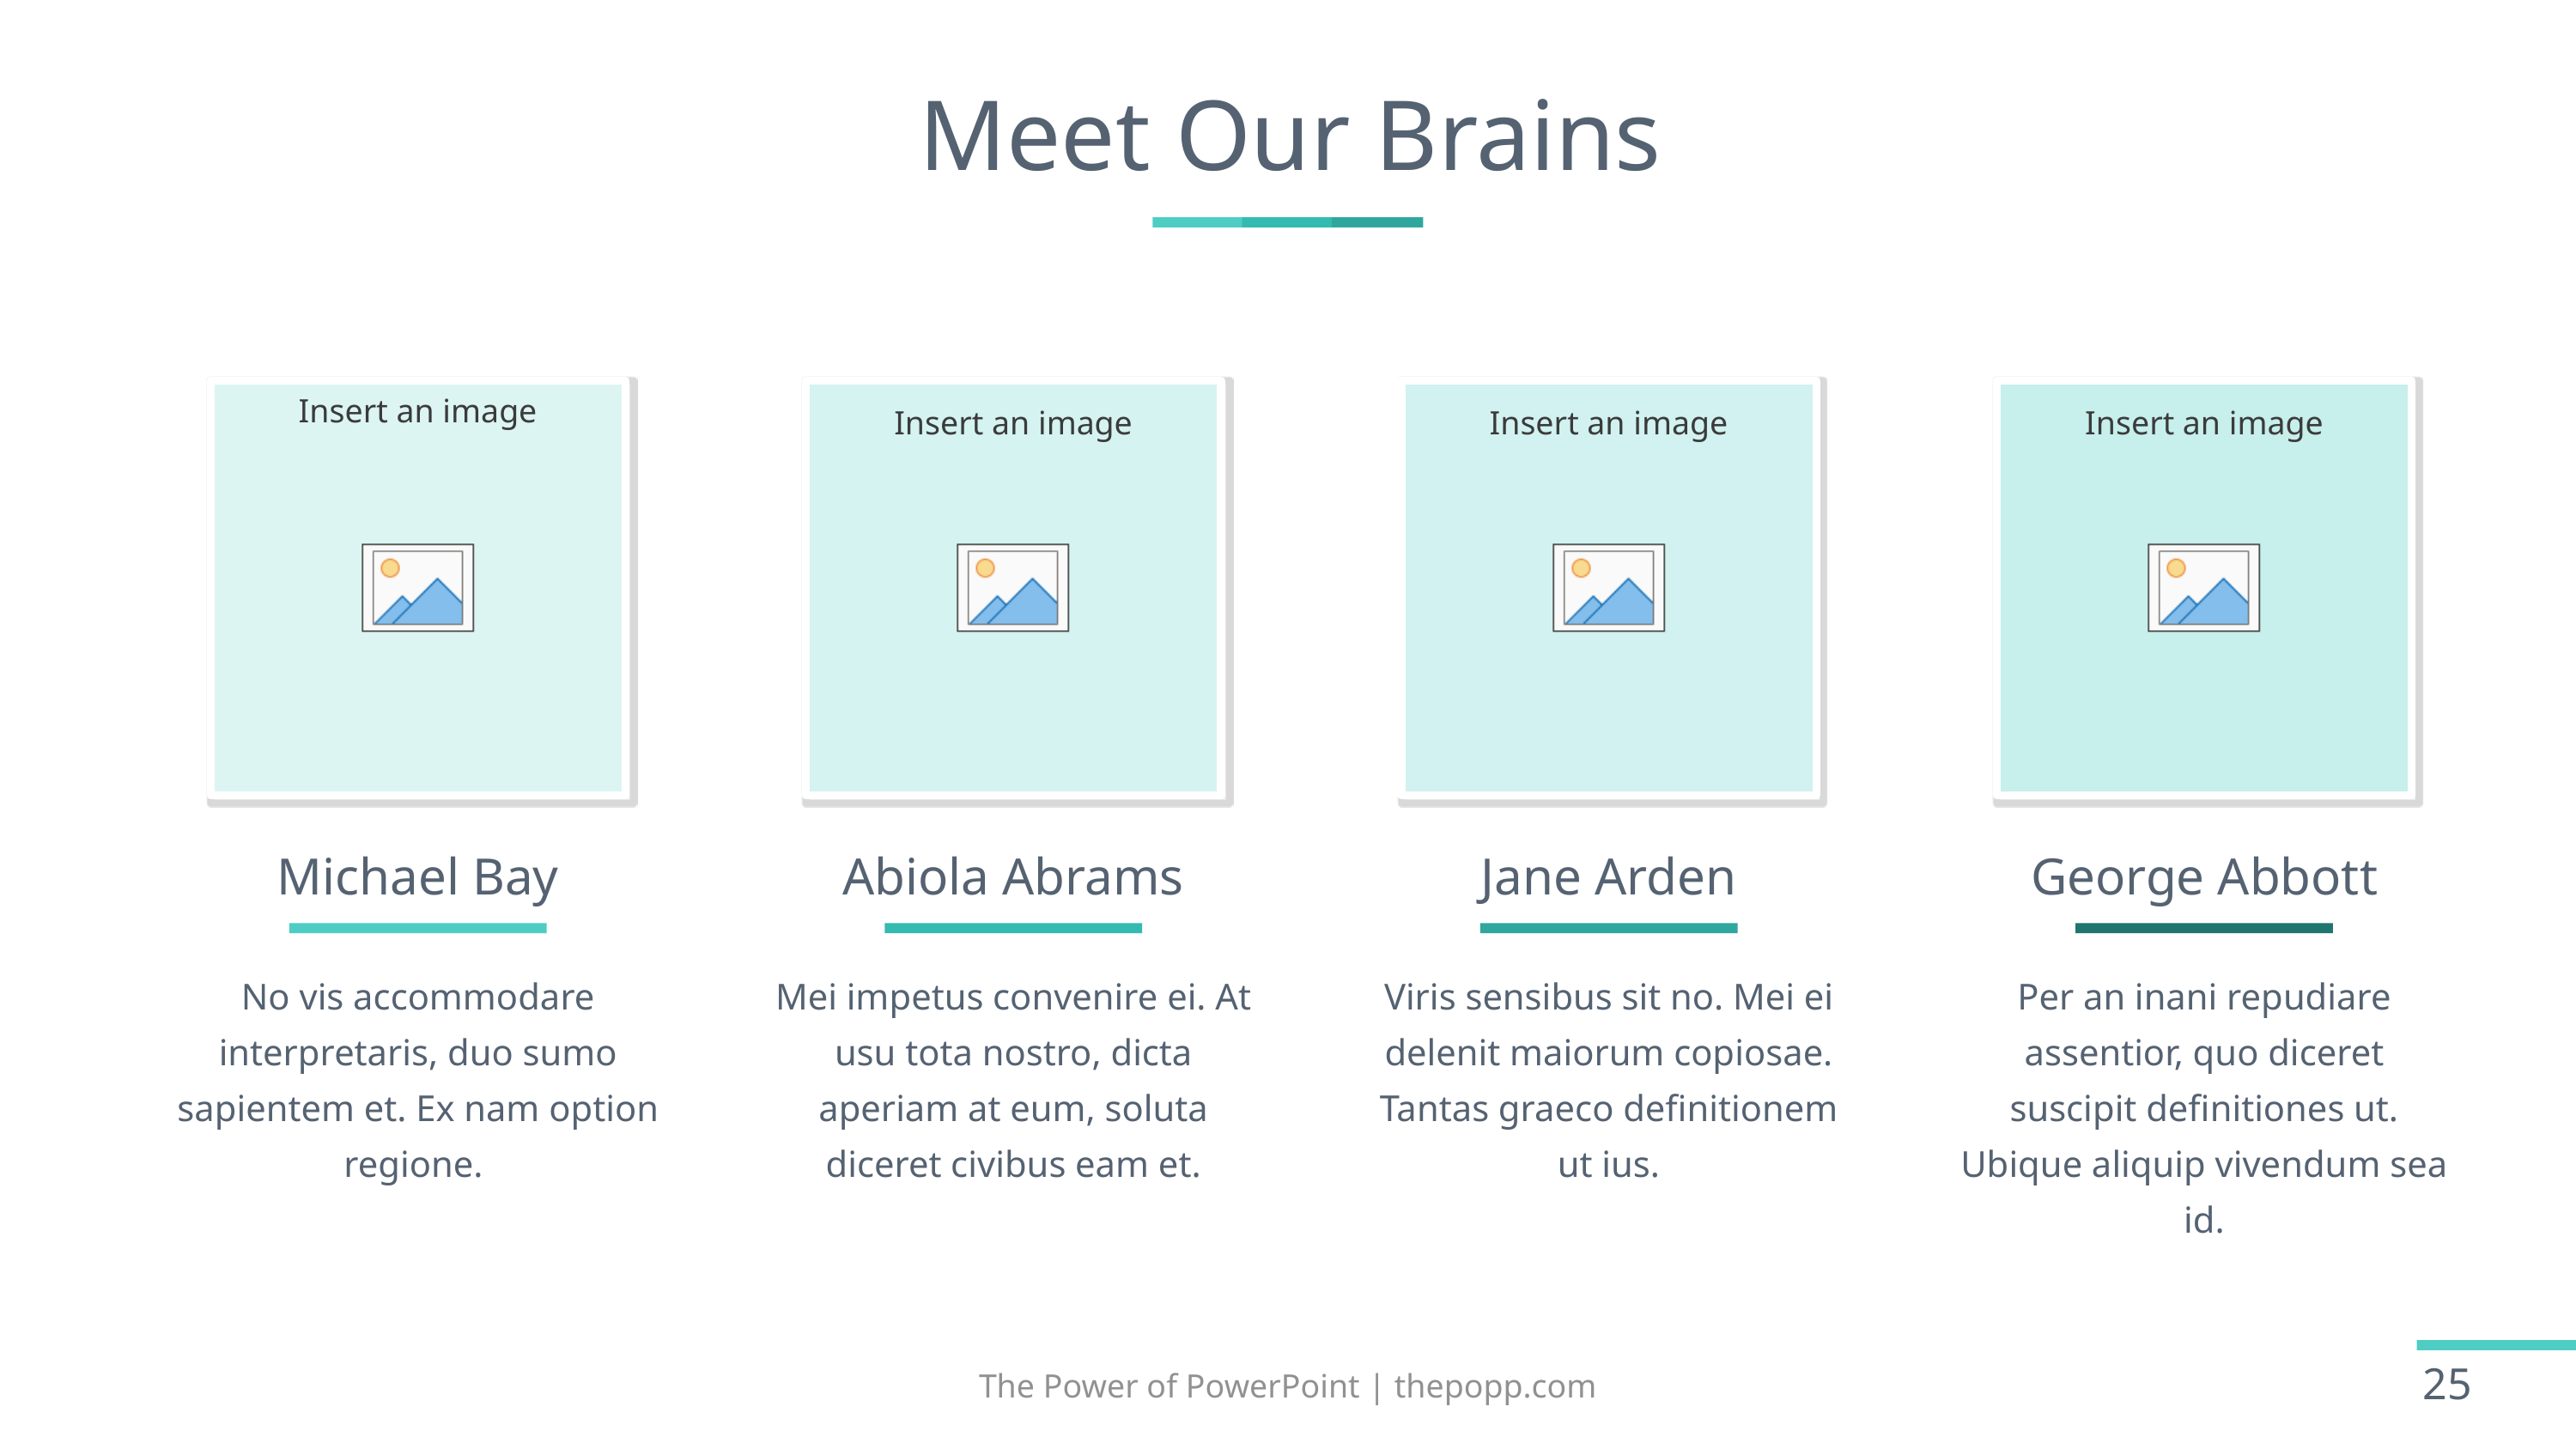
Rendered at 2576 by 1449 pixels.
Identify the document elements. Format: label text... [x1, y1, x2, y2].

list Michael Bay [158, 822, 678, 928]
title Meet Our Brains [69, 49, 2512, 230]
slide_number 25 [2409, 1351, 2576, 1421]
list George Abbott [1944, 822, 2464, 928]
picture [214, 385, 622, 791]
list Jane Arden [1349, 822, 1869, 928]
list Mei impetus convenire ei. At usu tota nostro, dicta aperiam at eum, soluta diceret civibus eam et. [753, 955, 1273, 1197]
picture [2001, 385, 2408, 791]
list Abiola Abrams [753, 822, 1273, 928]
list Per an inani repudiare assentior, quo diceret suscipit definitiones ut. Ubique aliquip vivendum sea id. [1944, 955, 2464, 1197]
picture [810, 385, 1218, 791]
footer The Power of PowerPoint | thepopp.com [853, 1349, 1723, 1427]
list No vis accommodare interpretaris, duo sumo sapientem et. Ex nam option regione. [158, 955, 678, 1197]
picture [1405, 385, 1813, 791]
list Viris sensibus sit no. Mei ei delenit maiorum copiosae. Tantas graeco definitionem ut ius. [1349, 955, 1869, 1197]
